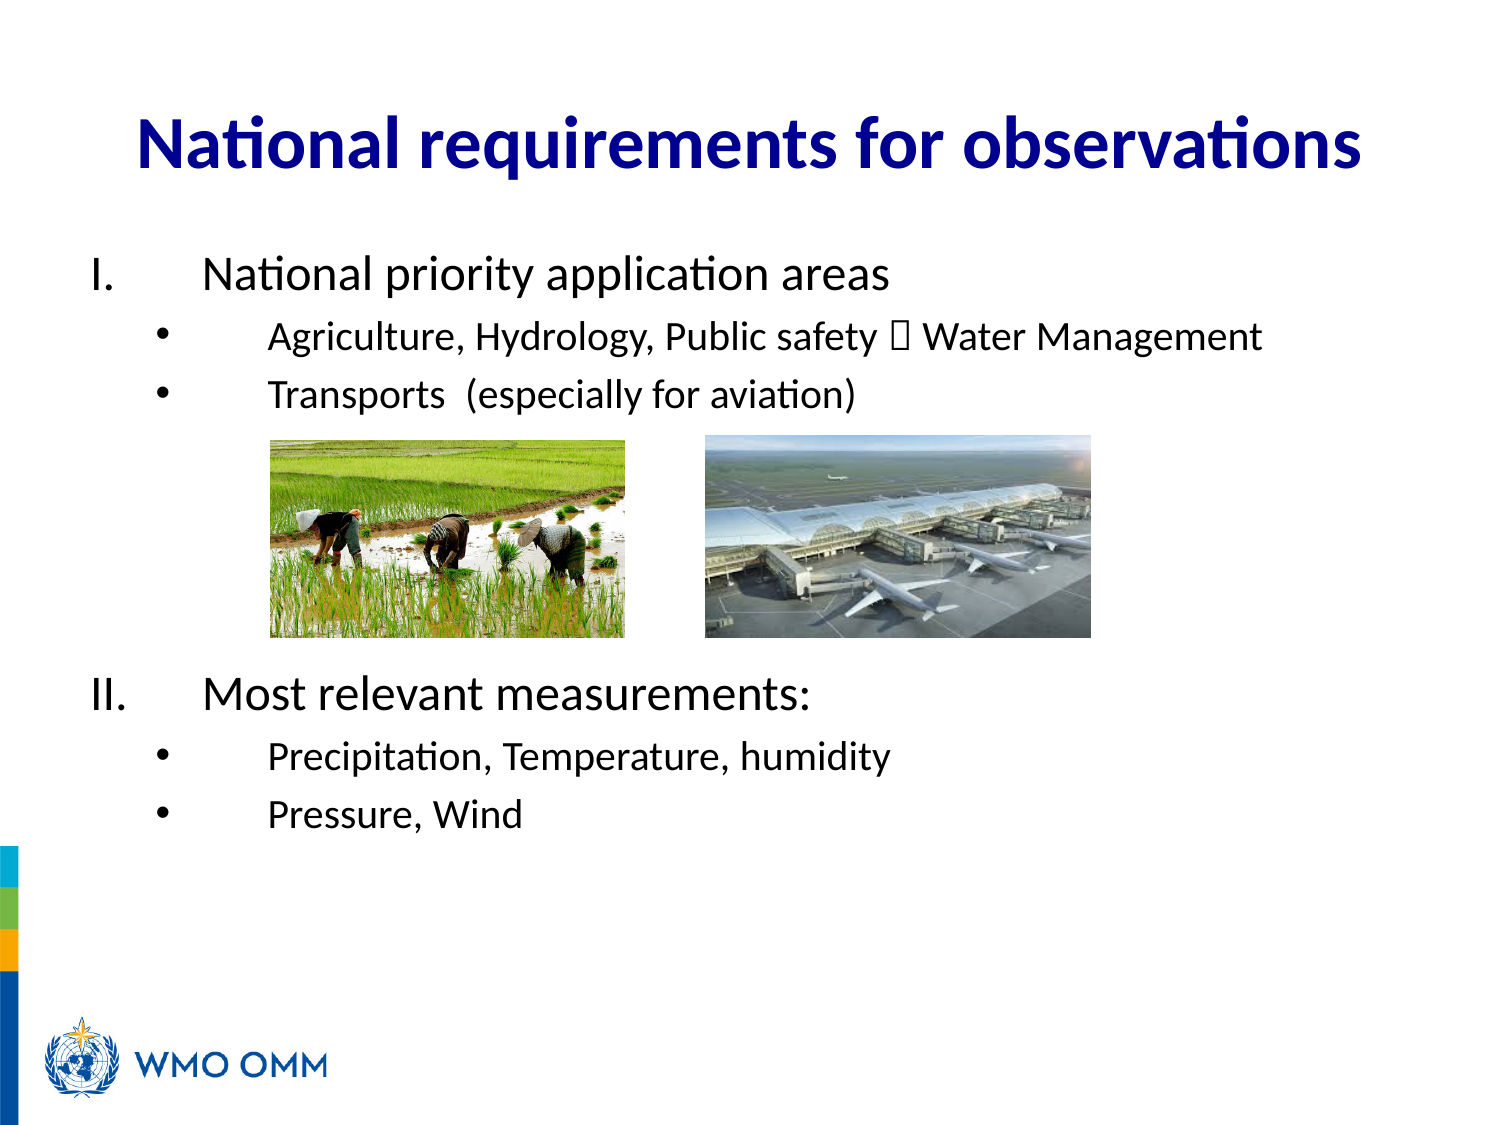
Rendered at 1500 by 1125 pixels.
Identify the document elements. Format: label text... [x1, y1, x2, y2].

picture [704, 434, 1091, 639]
picture [0, 845, 327, 1125]
picture [269, 440, 626, 639]
title National requirements for observations [75, 45, 1425, 232]
list National priority application areas Agriculture, Hydrology, Public safety  Water Management Transports (especially for aviation) Most relevant measurements: Precipitation, Temperature, humidity Pressure, Wind [75, 232, 1425, 1005]
